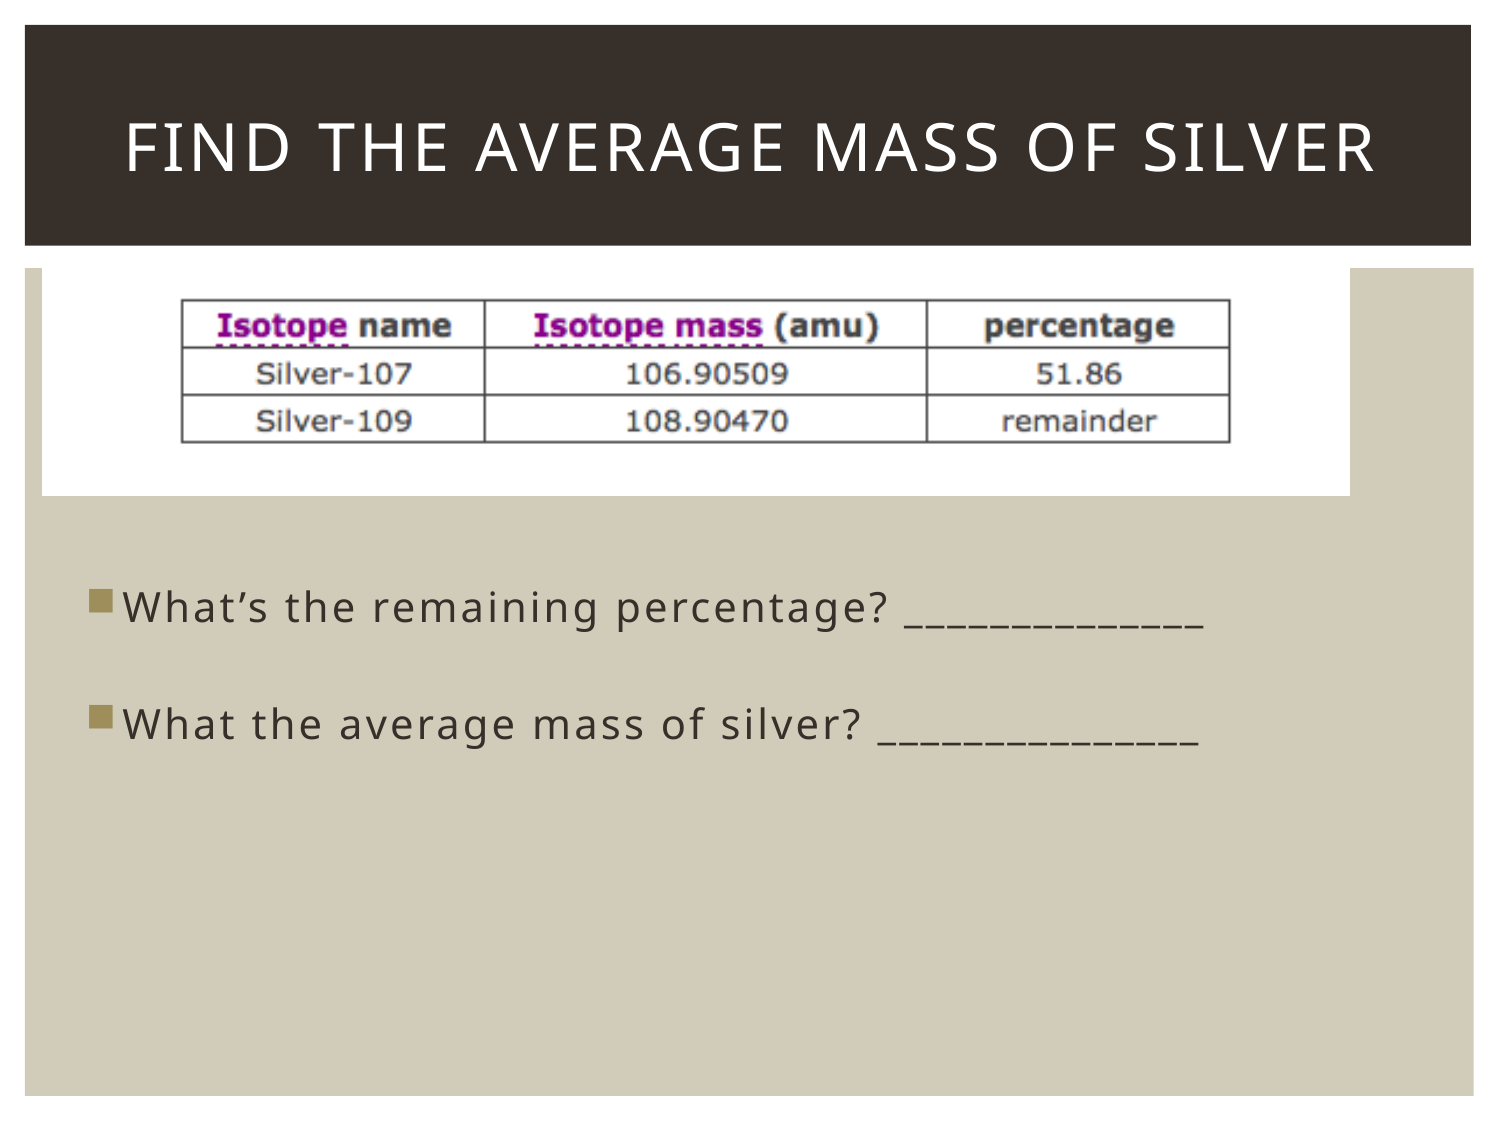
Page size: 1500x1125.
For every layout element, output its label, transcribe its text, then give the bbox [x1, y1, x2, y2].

list What’s the remaining percentage? ______________ What the average mass of silver? _______________ [62, 281, 1442, 1005]
title Find the Average Mass of Silver [62, 58, 1438, 232]
picture [41, 262, 1350, 496]
